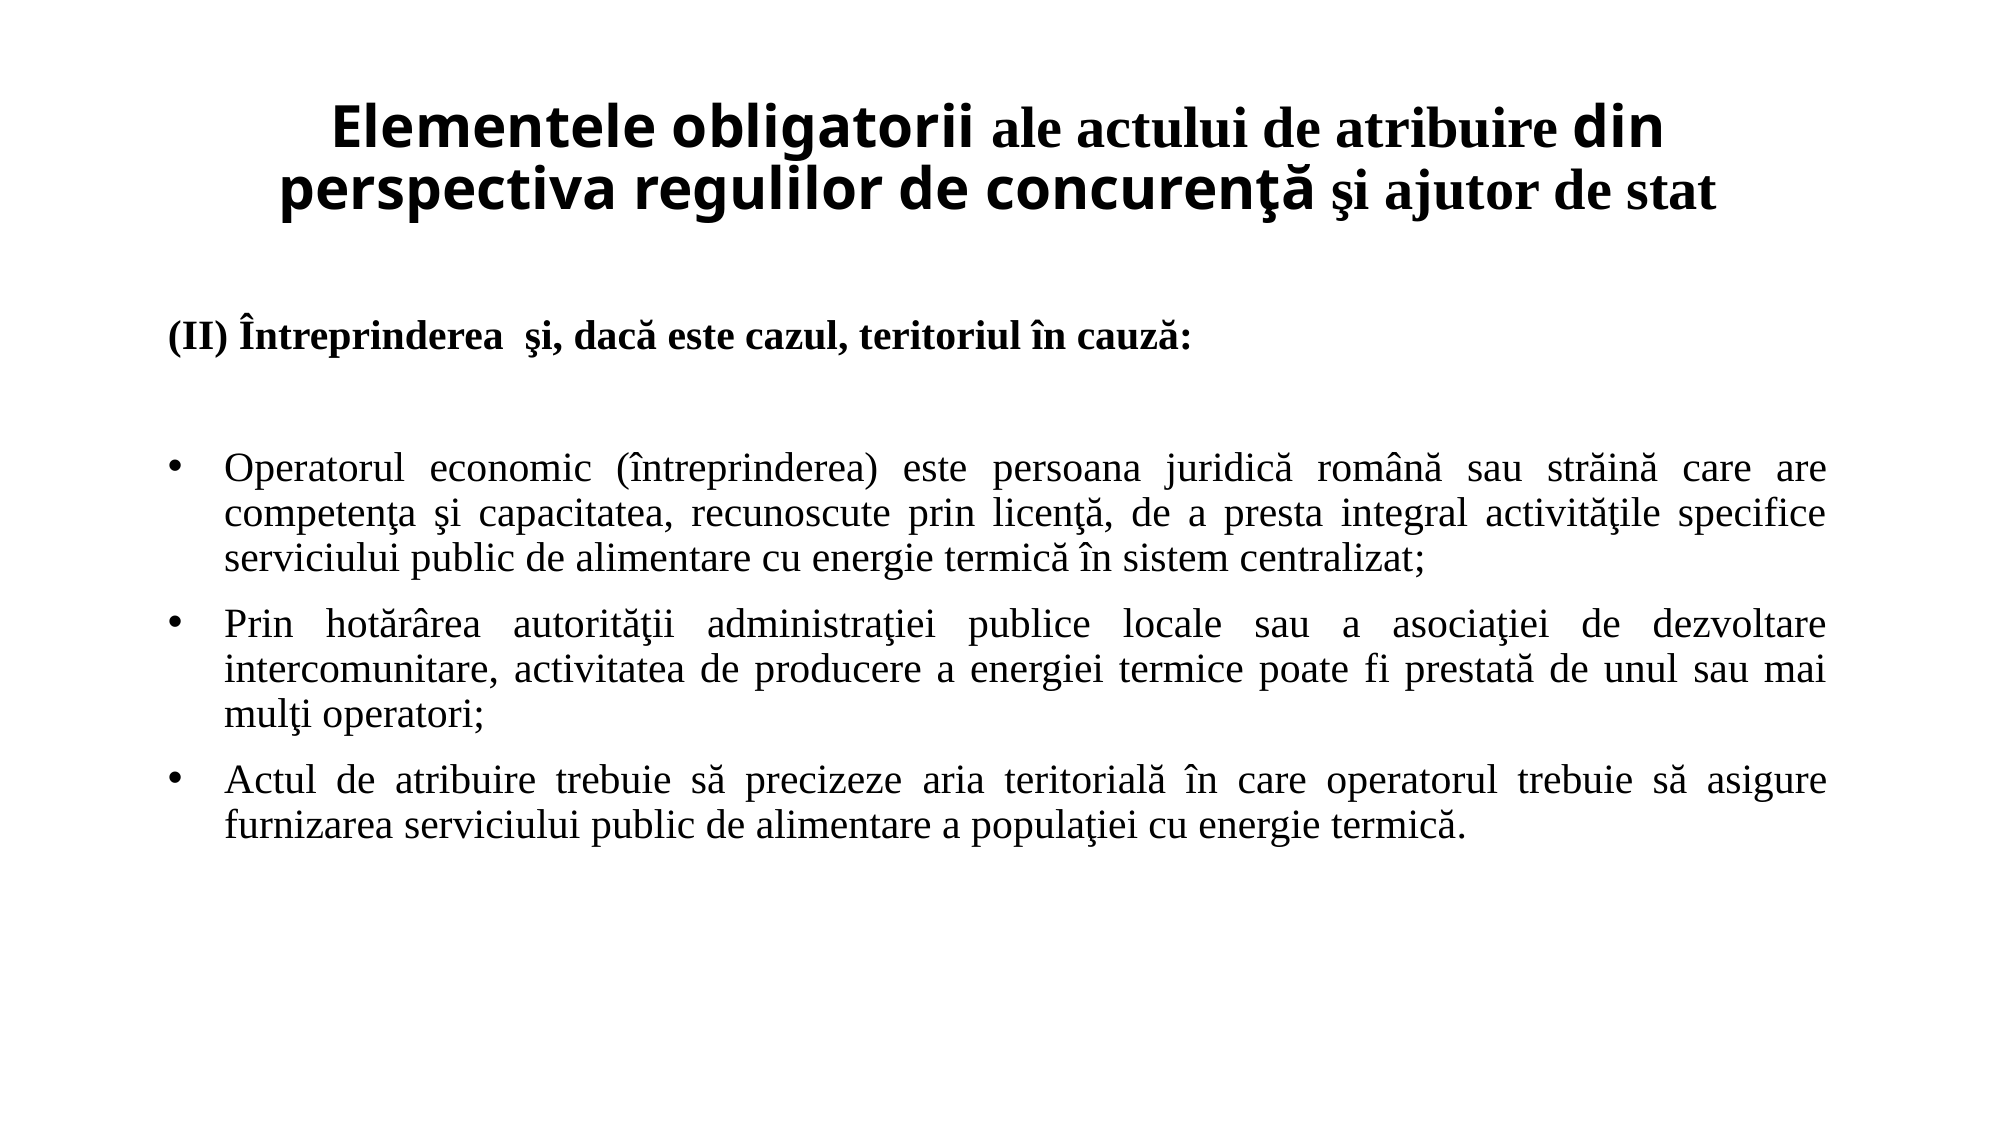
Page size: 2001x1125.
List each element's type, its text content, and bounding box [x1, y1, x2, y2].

subtitle (II) Întreprinderea şi, dacă este cazul, teritoriul în cauză: Operatorul economic (întreprinderea) este persoana juridică română sau străină care are competenţa şi capacitatea, recunoscute prin licenţă, de a presta integral activităţile specifice serviciului public de alimentare cu energie termică în sistem centralizat; Prin hotărârea autorităţii administraţiei publice locale sau a asociaţiei de dezvoltare intercomunitare, activitatea de producere a energiei termice poate fi prestată de unul sau mai mulţi operatori; Actul de atribuire trebuie să precizeze aria teritorială în care operatorul trebuie să asigure furnizarea serviciului public de alimentare a populaţiei cu energie termică. [152, 305, 1843, 929]
title Elementele obligatorii ale actului de atribuire din perspectiva regulilor de concurenţă şi ajutor de stat [152, 62, 1843, 230]
